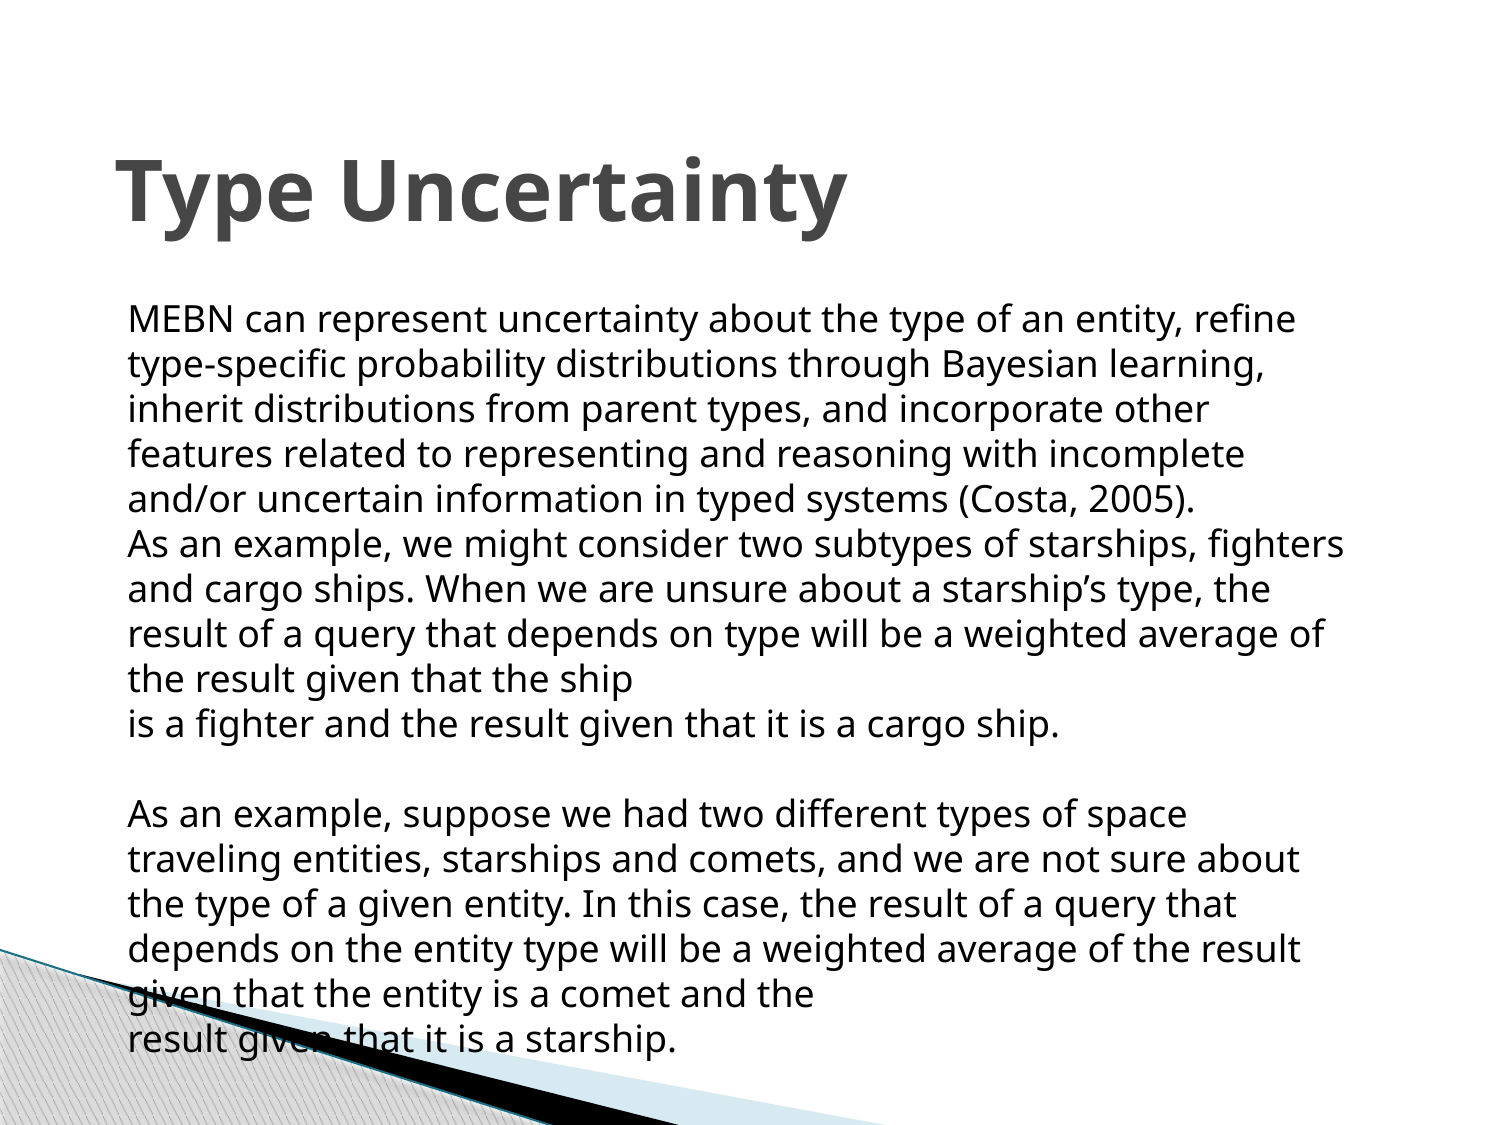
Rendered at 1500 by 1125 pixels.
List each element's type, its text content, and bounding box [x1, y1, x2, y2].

title Type Uncertainty [99, 99, 1450, 275]
text_box MEBN can represent uncertainty about the type of an entity, refine type-specific probability distributions through Bayesian learning, inherit distributions from parent types, and incorporate other features related to representing and reasoning with incomplete and/or uncertain information in typed systems (Costa, 2005). As an example, we might consider two subtypes of starships, fighters and cargo ships. When we are unsure about a starship’s type, the result of a query that depends on type will be a weighted average of the result given that the ship is a fighter and the result given that it is a cargo ship. As an example, suppose we had two different types of space traveling entities, starships and comets, and we are not sure about the type of a given entity. In this case, the result of a query that depends on the entity type will be a weighted average of the result given that the entity is a comet and the result given that it is a starship. [112, 287, 1363, 1113]
